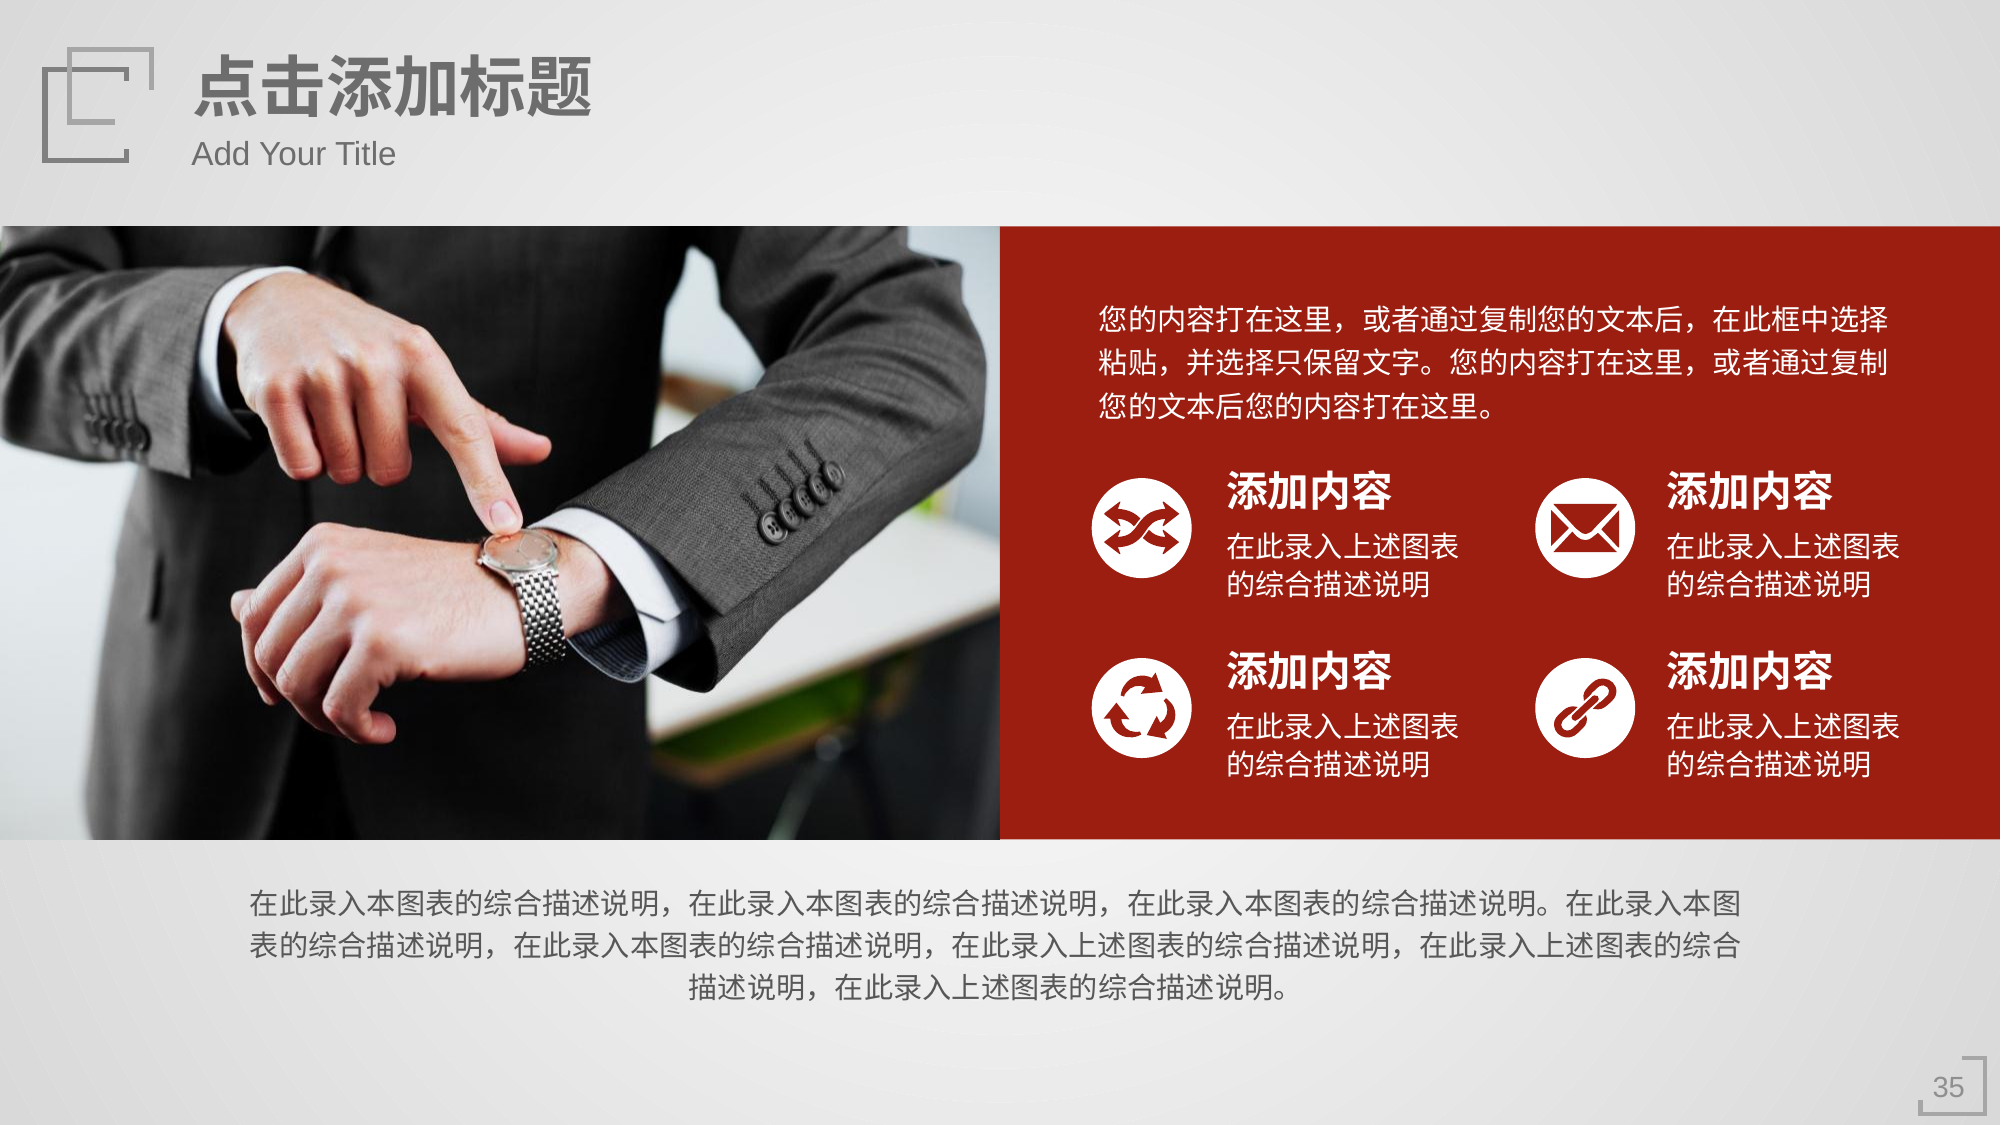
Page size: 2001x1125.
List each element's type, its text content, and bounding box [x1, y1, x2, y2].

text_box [1535, 658, 1636, 759]
text_box 添加内容 [1211, 457, 1578, 523]
text_box Add Your Title [176, 124, 555, 180]
text_box 在此录入上述图表的综合描述说明 [1211, 697, 1485, 789]
text_box 在此录入上述图表的综合描述说明 [1651, 517, 1926, 609]
text_box 在此录入本图表的综合描述说明，在此录入本图表的综合描述说明，在此录入本图表的综合描述说明。在此录入本图表的综合描述说明，在此录入本图表的综合描述说明，在此录入上述图表的综合描述说明，在此录入上述图表的综合描述说明，在此录入上述图表的综合描述说明。 [226, 870, 1766, 1012]
text_box 添加内容 [1651, 457, 2000, 523]
text_box 添加内容 [1211, 637, 1578, 703]
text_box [1091, 658, 1192, 759]
text_box 在此录入上述图表的综合描述说明 [1651, 697, 1926, 789]
text_box 您的内容打在这里，或者通过复制您的文本后，在此框中选择粘贴，并选择只保留文字。您的内容打在这里，或者通过复制您的文本后您的内容打在这里。 [1084, 285, 1932, 431]
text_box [1535, 478, 1636, 579]
text_box [999, 225, 2000, 841]
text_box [1091, 478, 1192, 579]
text_box 点击添加标题 [177, 36, 609, 132]
text_box [0, 225, 999, 841]
text_box 添加内容 [1651, 637, 2000, 703]
text_box 在此录入上述图表的综合描述说明 [1211, 517, 1485, 609]
